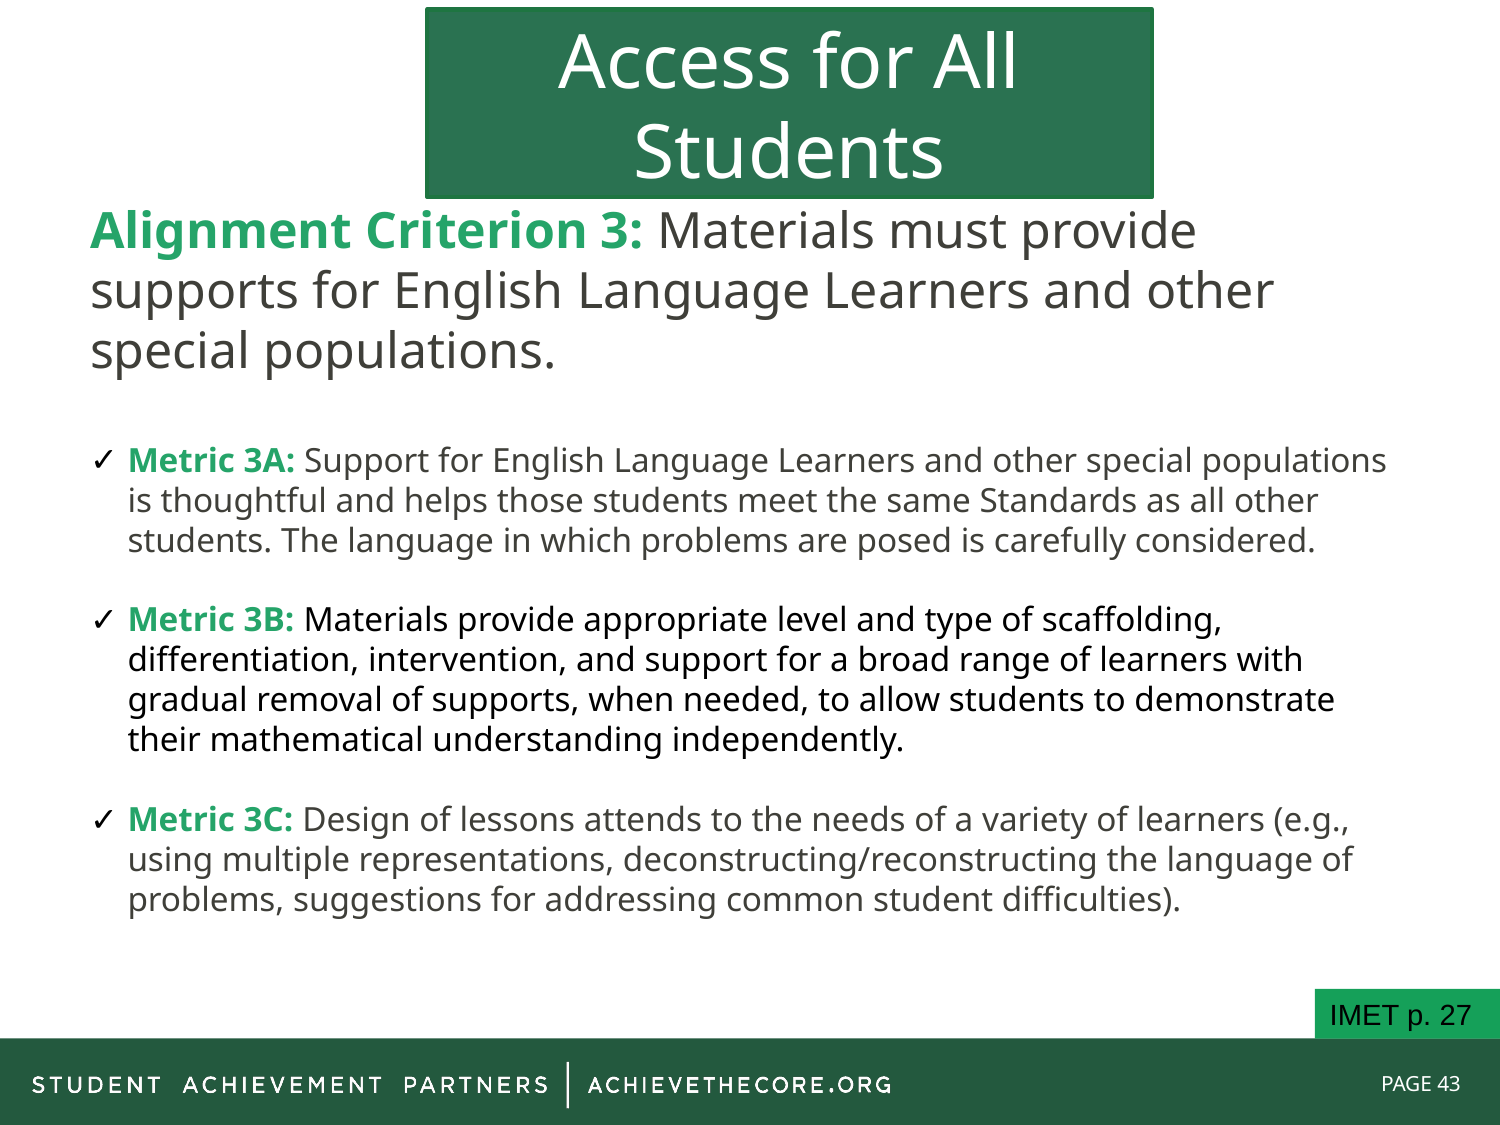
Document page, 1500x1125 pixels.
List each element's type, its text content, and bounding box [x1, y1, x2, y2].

text_box IMET p. 27 [1314, 988, 1500, 1039]
list Alignment Criterion 3: Materials must provide supports for English Language Learners and other special populations. Metric 3A: Support for English Language Learners and other special populations is thoughtful and helps those students meet the same Standards as all other students. The language in which problems are posed is carefully considered. Metric 3B: Materials provide appropriate level and type of scaffolding, differentiation, intervention, and support for a broad range of learners with gradual removal of supports, when needed, to allow students to demonstrate their mathematical understanding independently. Metric 3C: Design of lessons attends to the needs of a variety of learners (e.g., using multiple representations, deconstructing/reconstructing the language of problems, suggestions for addressing common student difficulties). [75, 191, 1425, 989]
picture [12, 1055, 911, 1112]
title Access for All Students [427, 9, 1153, 197]
